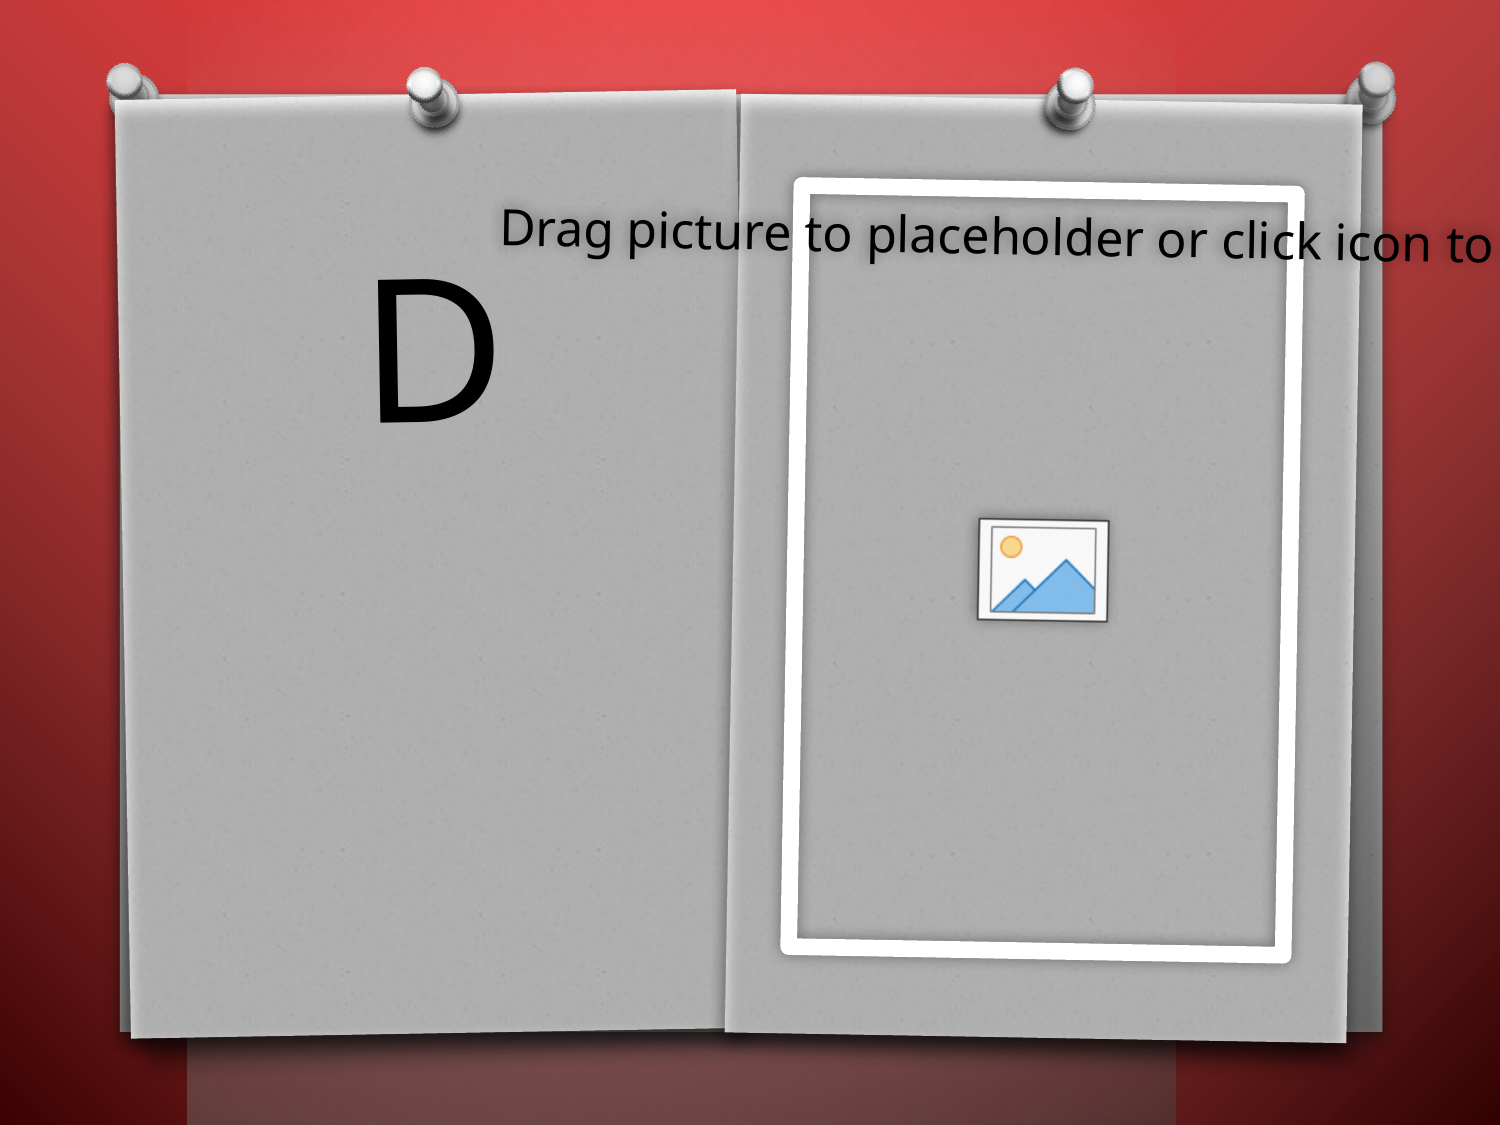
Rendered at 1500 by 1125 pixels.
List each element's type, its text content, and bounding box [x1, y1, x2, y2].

picture [1016, 41, 1138, 162]
picture [803, 197, 1282, 943]
picture [375, 33, 497, 157]
title D [179, 222, 687, 475]
